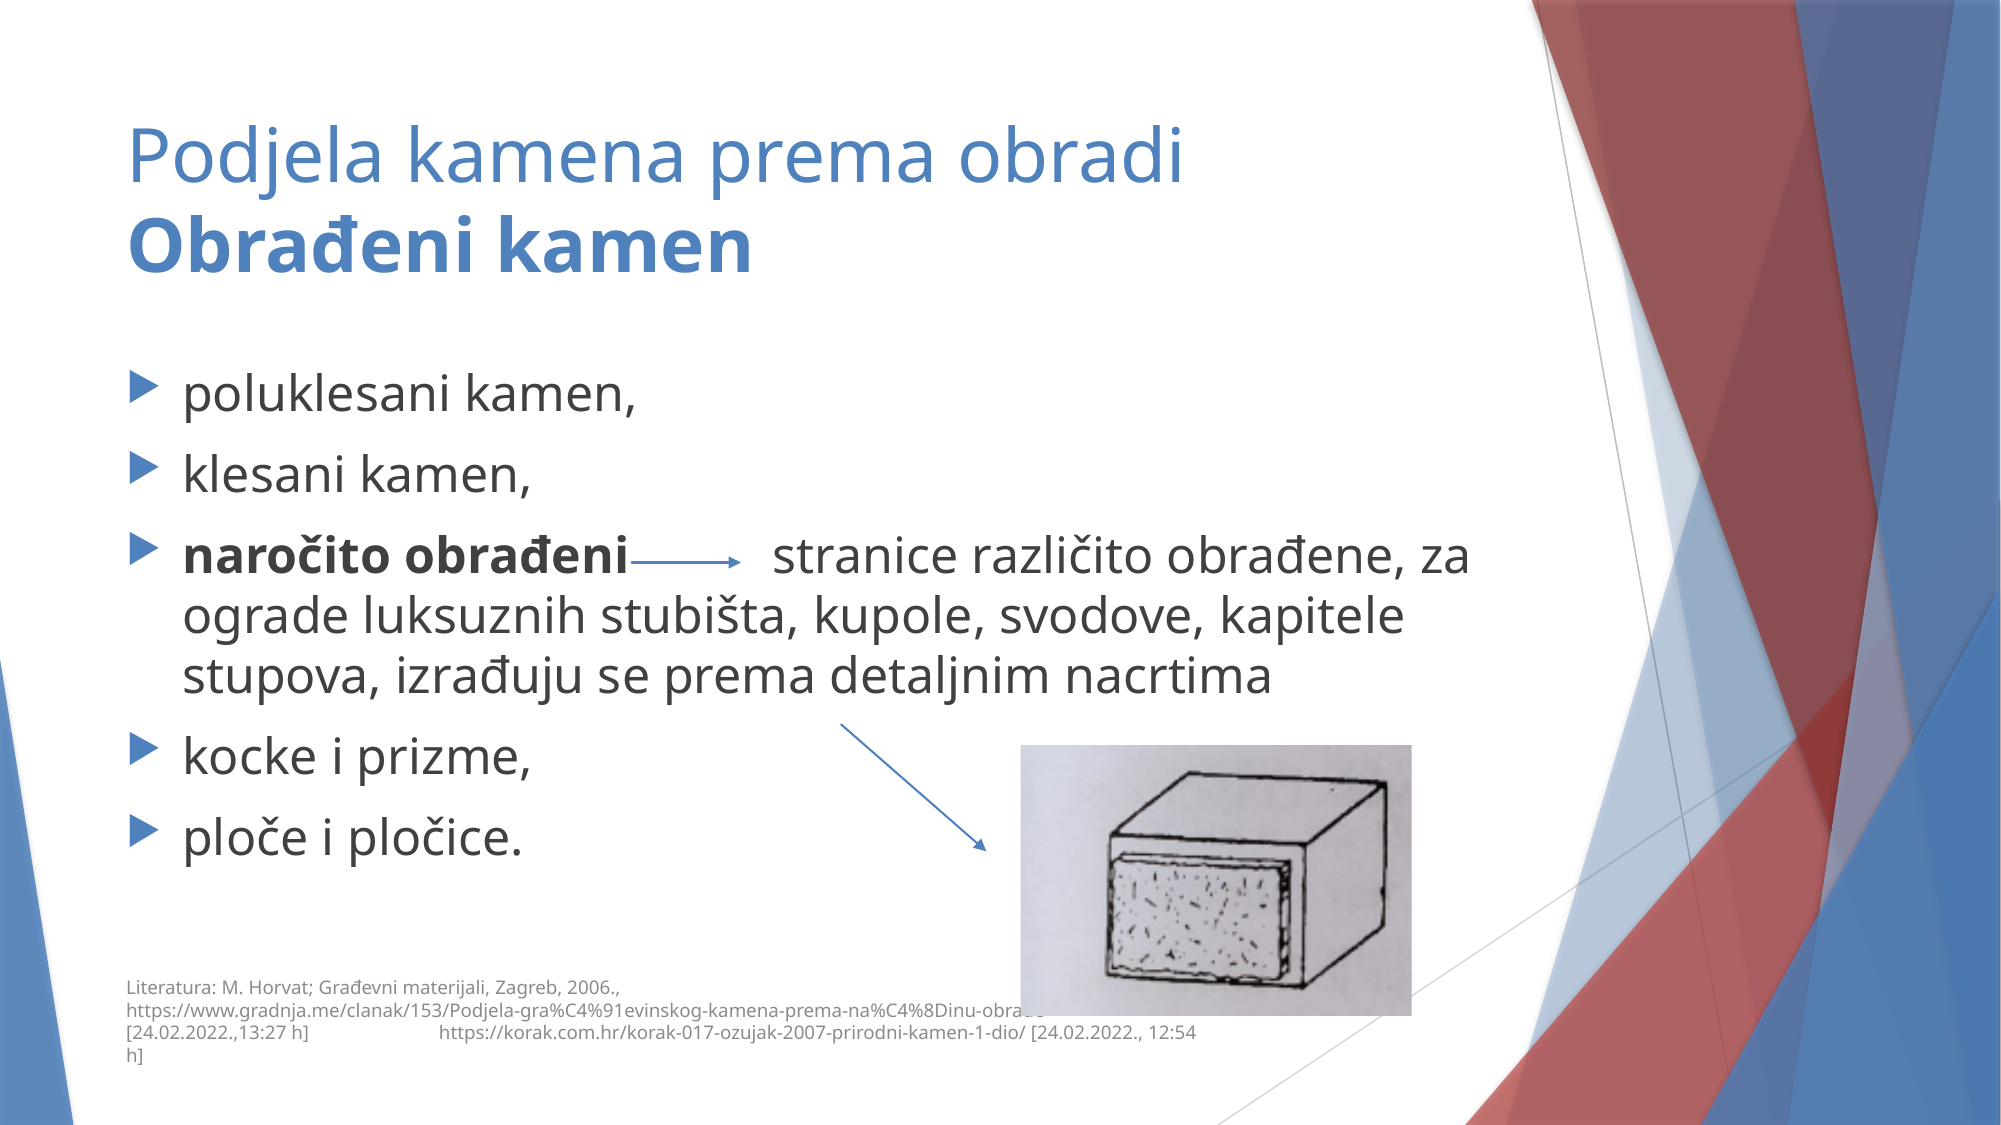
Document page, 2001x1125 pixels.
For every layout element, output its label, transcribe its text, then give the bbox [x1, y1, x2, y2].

title Podjela kamena prema obradi Obrađeni kamen [111, 99, 1522, 317]
list poluklesani kamen, klesani kamen, naročito obrađeni stranice različito obrađene, za ograde luksuznih stubišta, kupole, svodove, kapitele stupova, izrađuju se prema detaljnim nacrtima kocke i prizme, ploče i pločice. [111, 354, 1522, 992]
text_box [840, 724, 987, 852]
picture [1020, 744, 1413, 1017]
footer Literatura: M. Horvat; Građevni materijali, Zagreb, 2006., https://www.gradnja.me/clanak/153/Podjela-gra%C4%91evinskog-kamena-prema-na%C4%8Dinu-obrade [24.02.2022.,13:27 h] https://korak.com.hr/korak-017-ozujak-2007-prirodni-kamen-1-dio/ [24.02.2022., 12:54 h] [111, 991, 1221, 1051]
